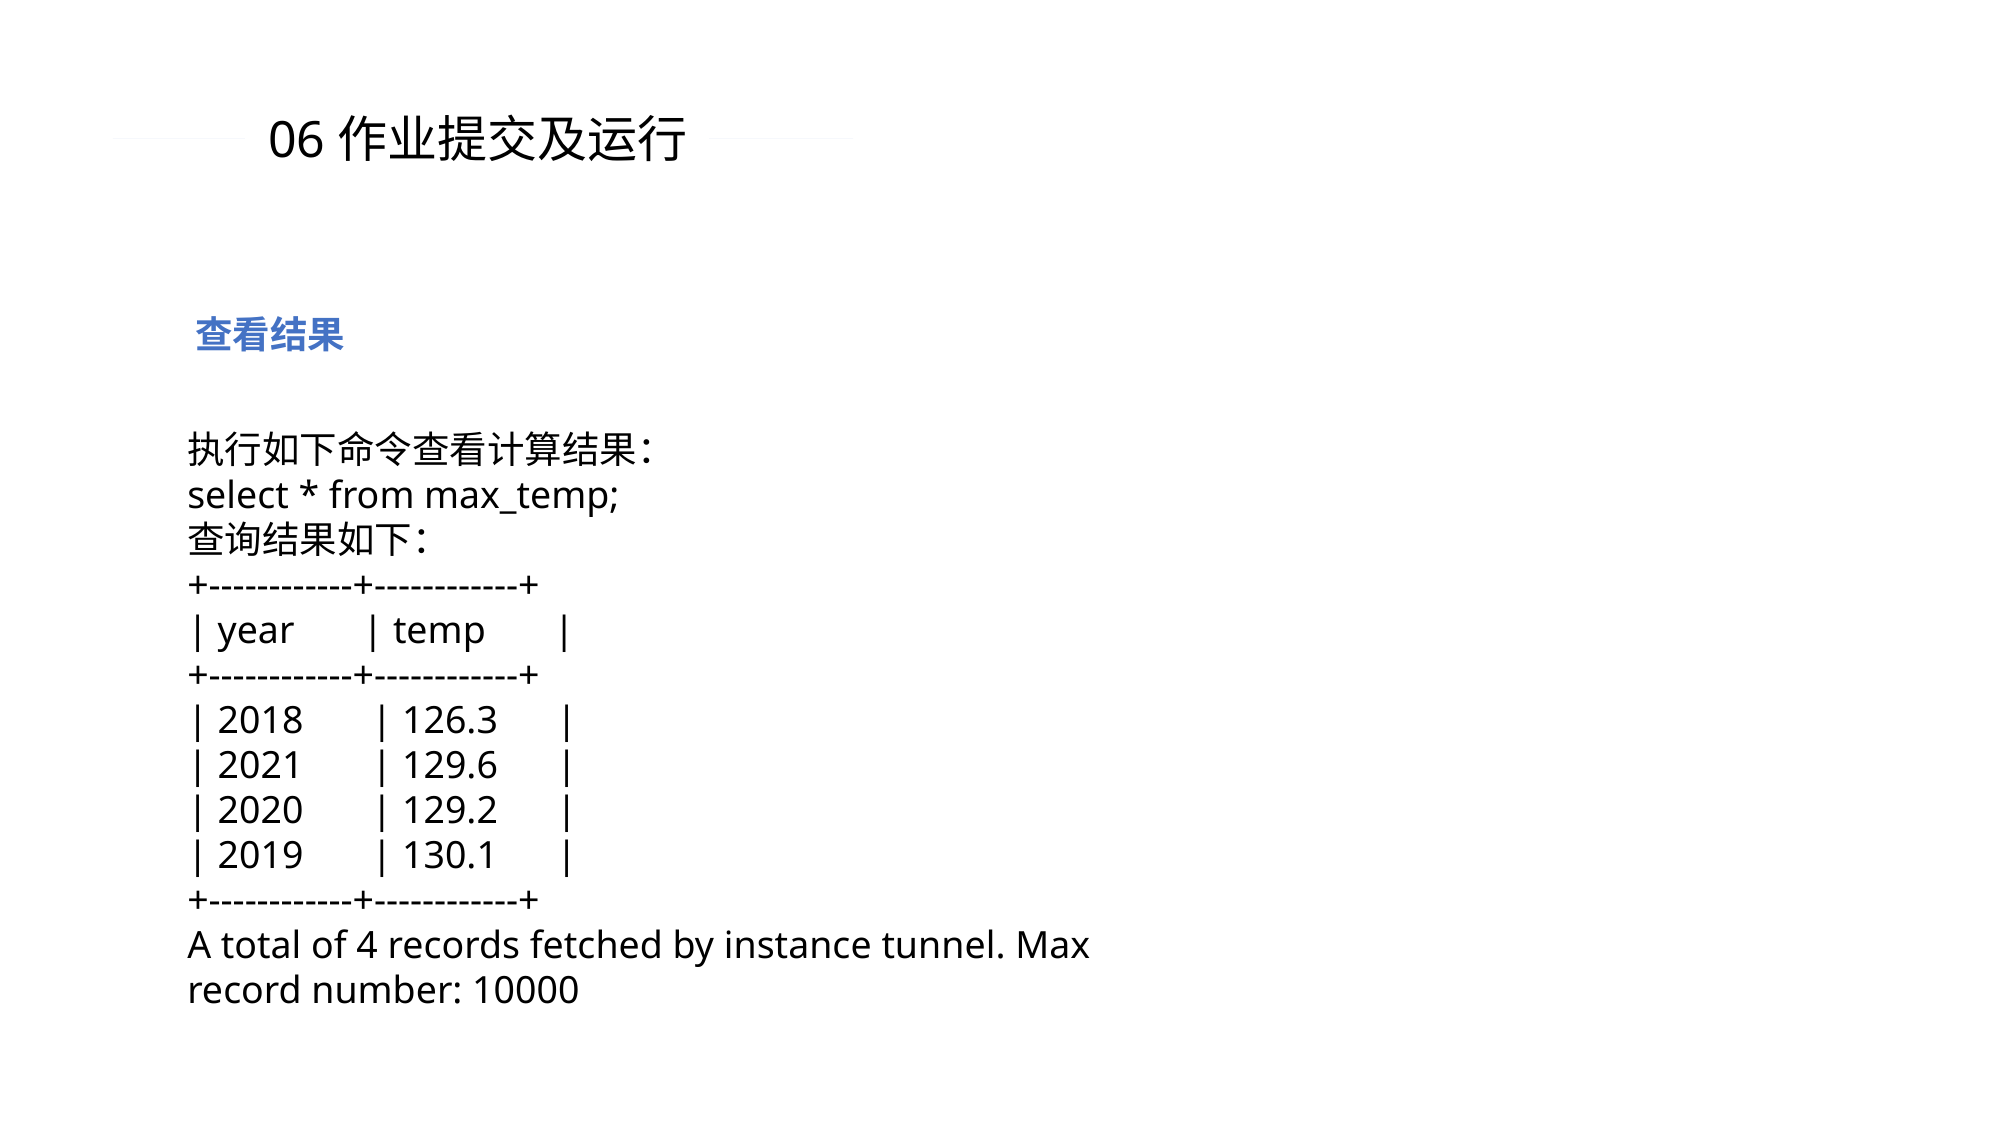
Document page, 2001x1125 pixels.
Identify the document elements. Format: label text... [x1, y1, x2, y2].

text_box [112, 100, 854, 176]
text_box 执行如下命令查看计算结果： select * from max_temp; 查询结果如下： +------------+------------+ | year | temp | +------------+------------+ | 2018 | 126.3 | | 2021 | 129.6 | | 2020 | 129.2 | | 2019 | 130.1 | +------------+------------+ A total of 4 records fetched by instance tunnel. Max record number: 10000 [172, 418, 1173, 1019]
text_box 查看结果 [136, 303, 1744, 364]
